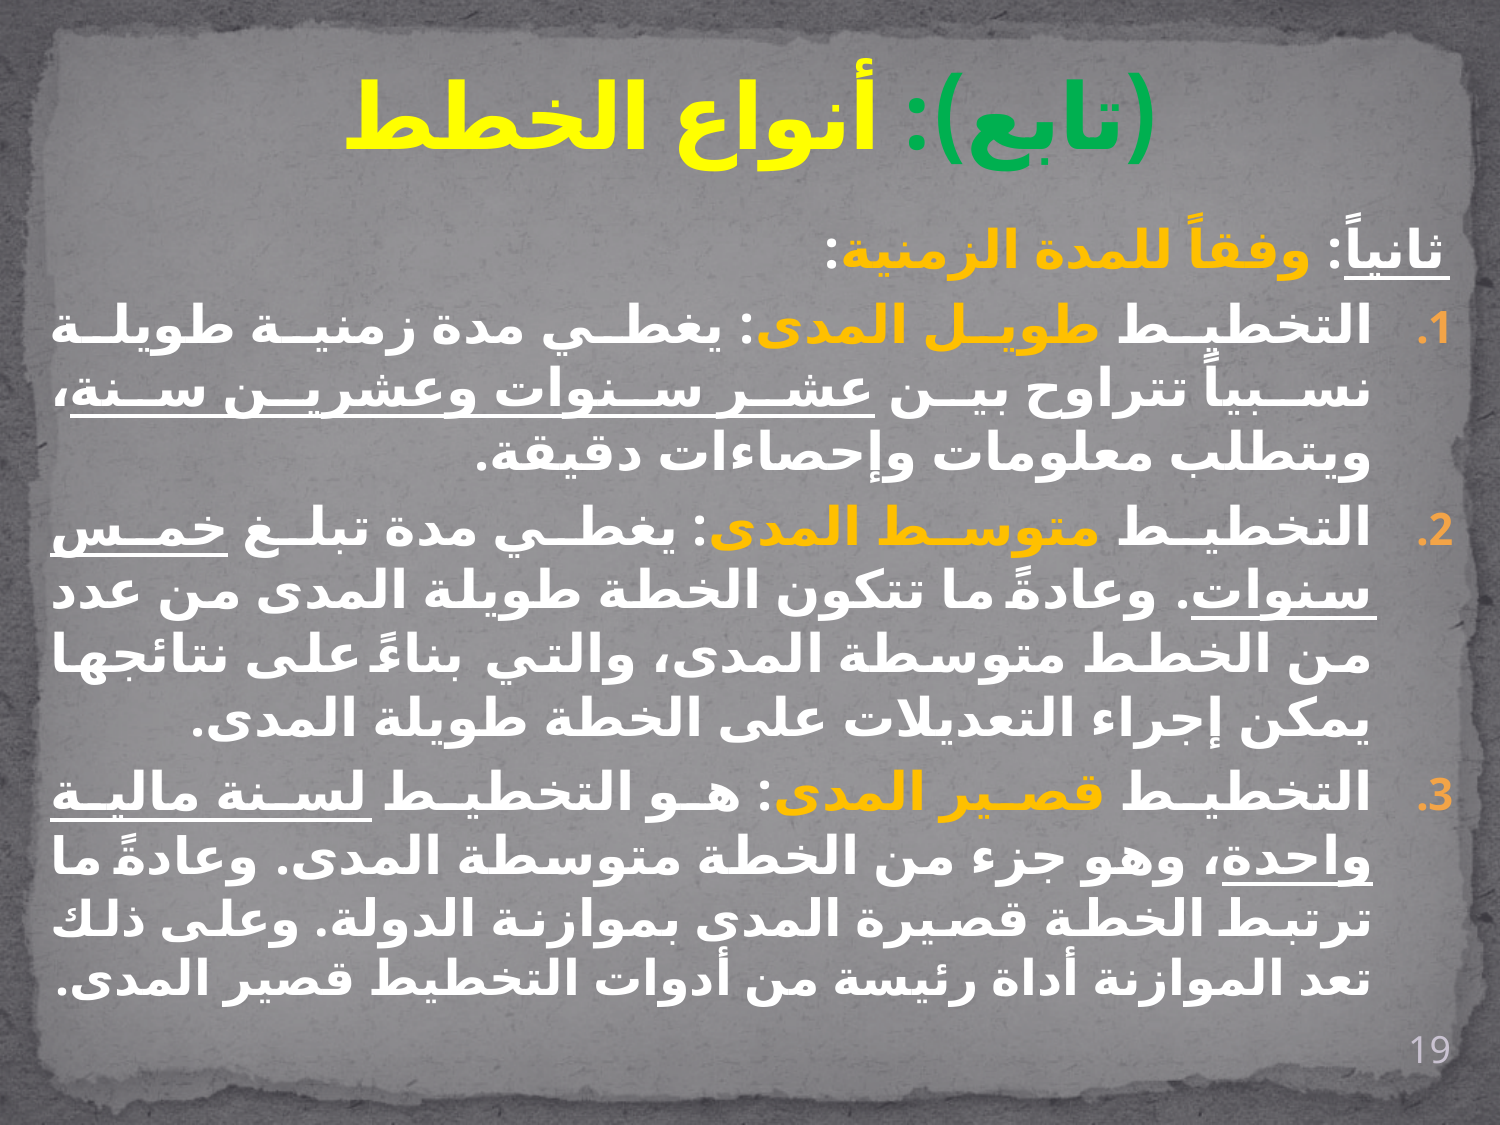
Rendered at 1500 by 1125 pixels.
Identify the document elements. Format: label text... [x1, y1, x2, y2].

slide_number 19 [1379, 1014, 1480, 1089]
list ثانياً: وفقاً للمدة الزمنية: التخطيط طويل المدى: يغطي مدة زمنية طويلة نسبياً تتراوح بين عشر سنوات وعشرين سنة، ويتطلب معلومات وإحصاءات دقيقة. التخطيط متوسط المدى: يغطي مدة تبلغ خمس سنوات. وعادةً ما تتكون الخطة طويلة المدى من عدد من الخطط متوسطة المدى، والتي بناءً على نتائجها يمكن إجراء التعديلات على الخطة طويلة المدى. التخطيط قصير المدى: هو التخطيط لسنة مالية واحدة، وهو جزء من الخطة متوسطة المدى. وعادةً ما ترتبط الخطة قصيرة المدى بموازنة الدولة. وعلى ذلك تعد الموازنة أداة رئيسة من أدوات التخطيط قصير المدى. [35, 208, 1465, 1032]
title (تابع): أنواع الخطط [74, 24, 1425, 176]
